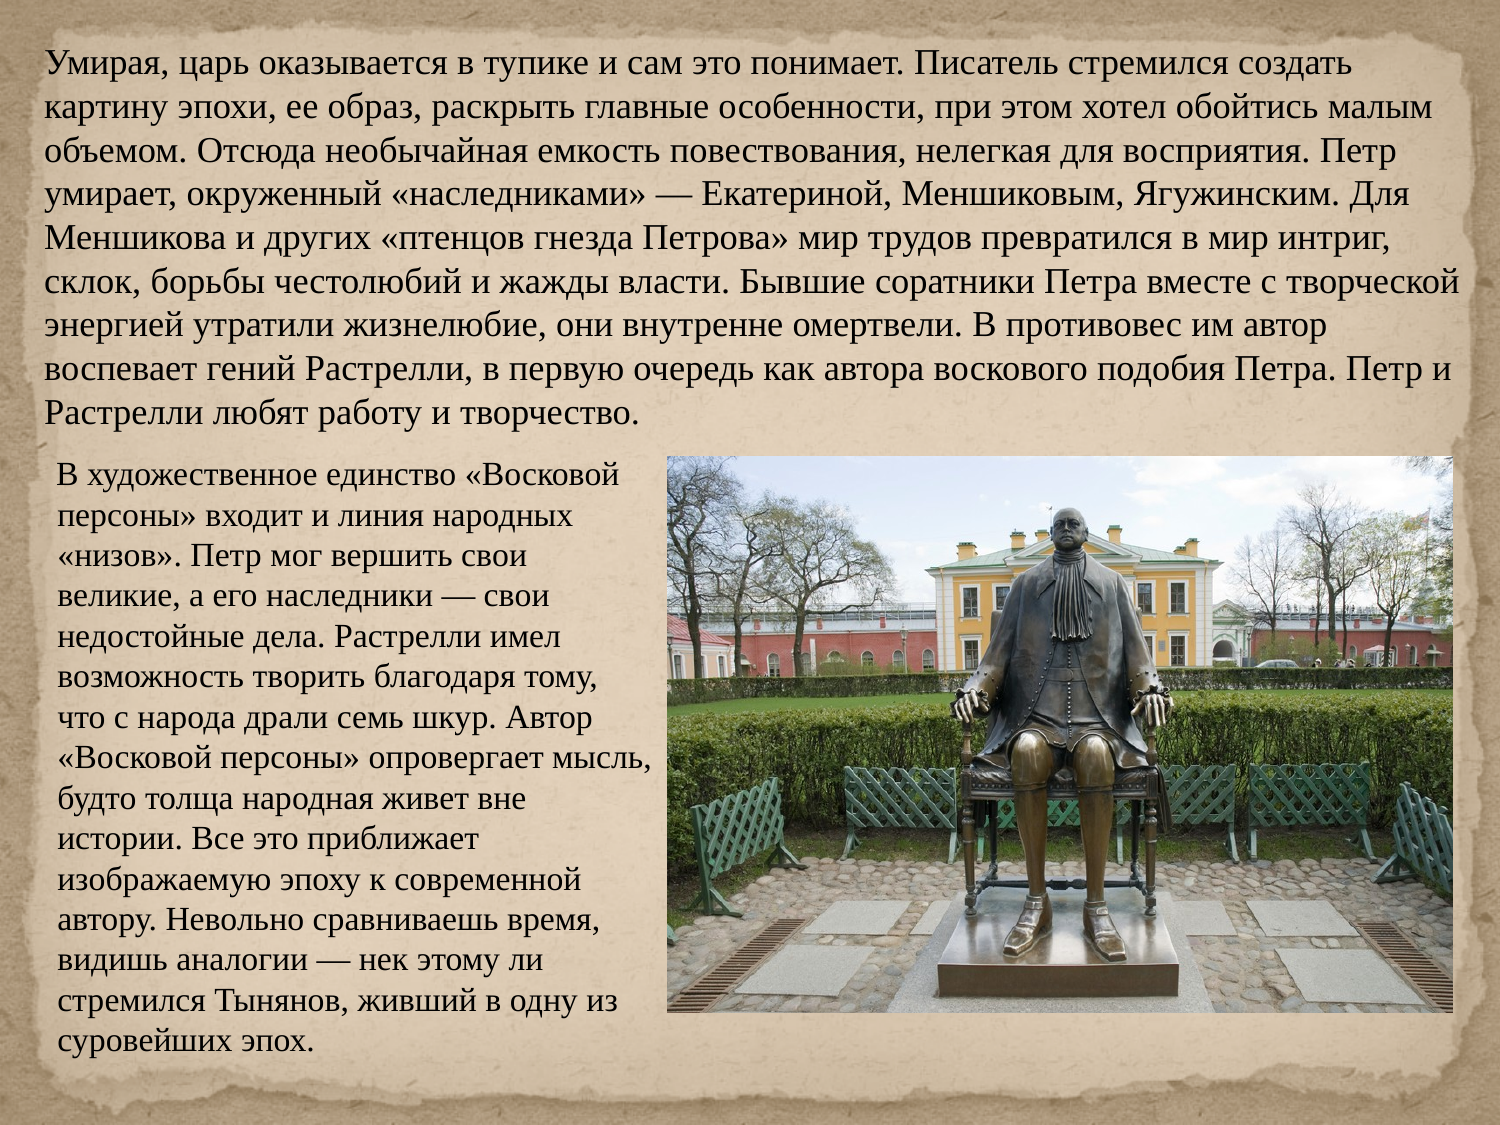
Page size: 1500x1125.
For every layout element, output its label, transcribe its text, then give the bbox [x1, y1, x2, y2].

list В художественное единство «Восковой персоны» входит и линия народных «низов». Петр мог вершить свои великие, а его наследники — свои недостойные дела. Растрелли имел возможность творить благодаря тому, что с народа драли семь шкур. Автор «Восковой персоны» опровергает мысль, будто толща народная живет вне истории. Все это приближает изображаемую эпоху к современной автору. Невольно сравниваешь время, видишь аналогии — нек этому ли стремился Тынянов, живший в одну из суровейших эпох. [41, 444, 668, 1071]
text_box Умирая, царь оказывается в тупике и сам это понимает. Писатель стремился создать картину эпохи, ее образ, раскрыть главные особенности, при этом хотел обойтись малым объемом. Отсюда необычайная емкость повествования, нелегкая для восприятия. Петр умирает, окруженный «наследниками» — Екатериной, Меншиковым, Ягужинским. Для Меншикова и других «птенцов гнезда Петрова» мир трудов превратился в мир интриг, склок, борьбы честолюбий и жажды власти. Бывшие соратники Петра вместе с творческой энергией утратили жизнелюбие, они внутренне омертвели. В противовес им автор воспевает гений Растрелли, в первую очередь как автора воскового подобия Петра. Петр и Растрелли любят работу и творчество. [29, 30, 1500, 439]
picture [667, 456, 1453, 1014]
